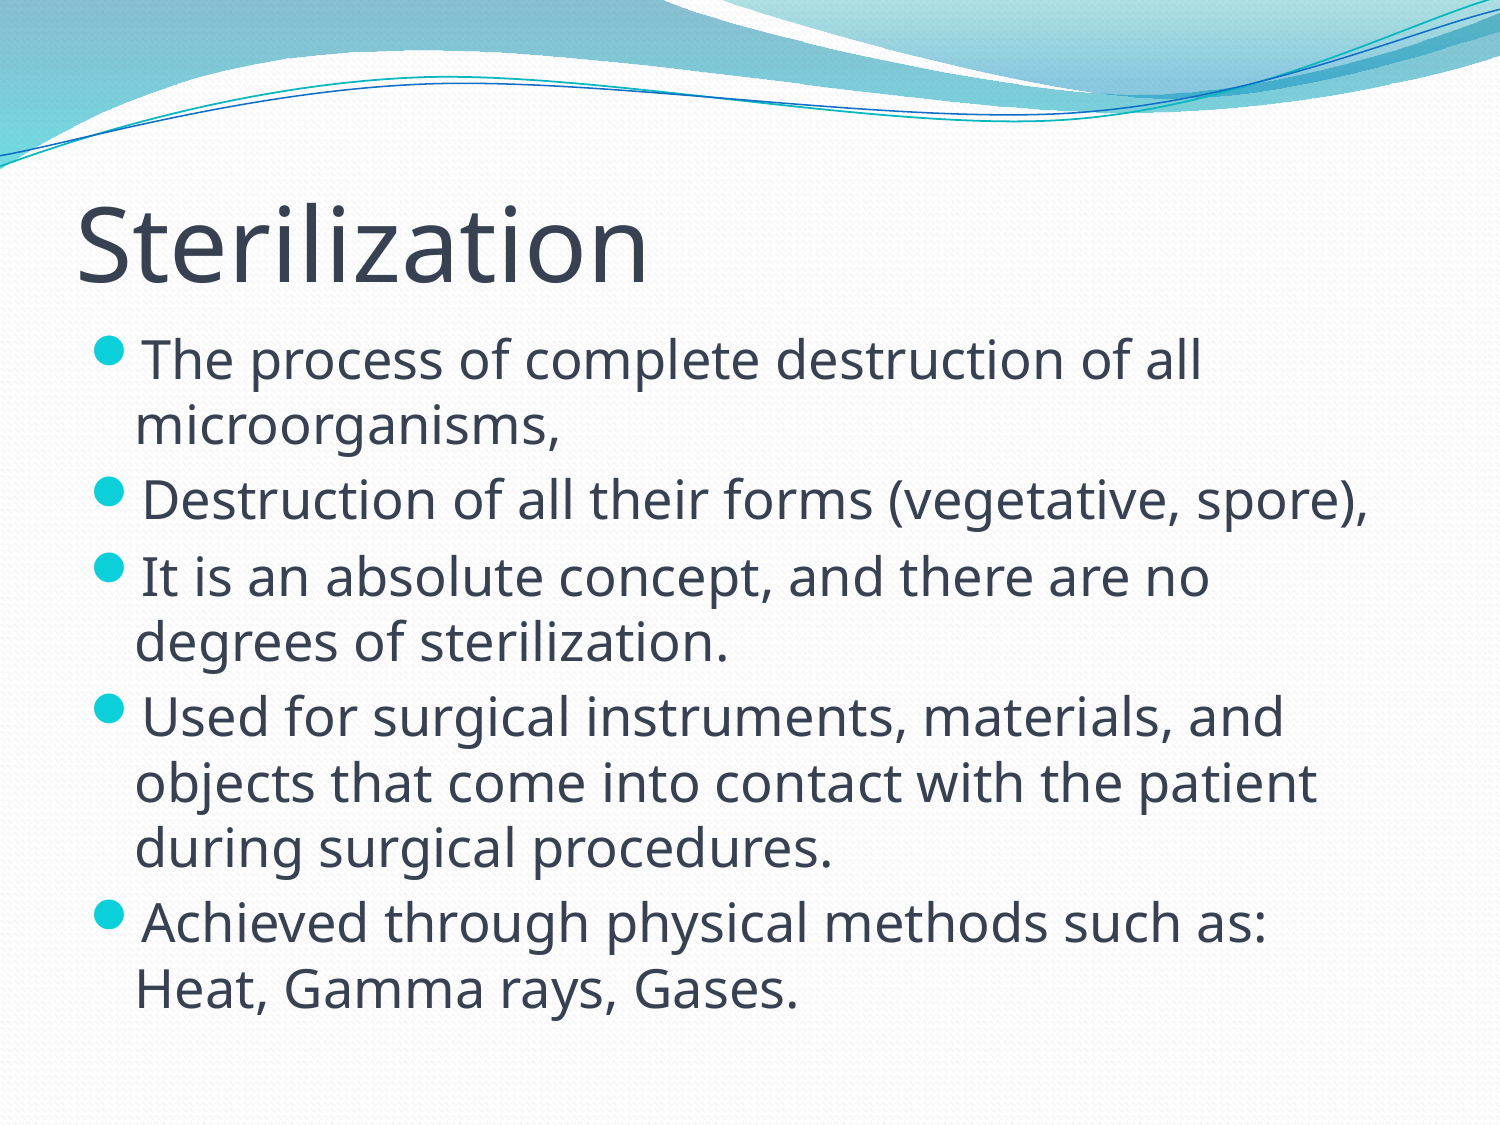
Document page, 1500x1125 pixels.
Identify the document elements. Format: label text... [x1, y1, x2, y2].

list The process of complete destruction of all microorganisms, Destruction of all their forms (vegetative, spore), It is an absolute concept, and there are no degrees of sterilization. Used for surgical instruments, materials, and objects that come into contact with the patient during surgical procedures. Achieved through physical methods such as: Heat, Gamma rays, Gases. [75, 317, 1425, 1038]
title Sterilization [75, 115, 1425, 303]
